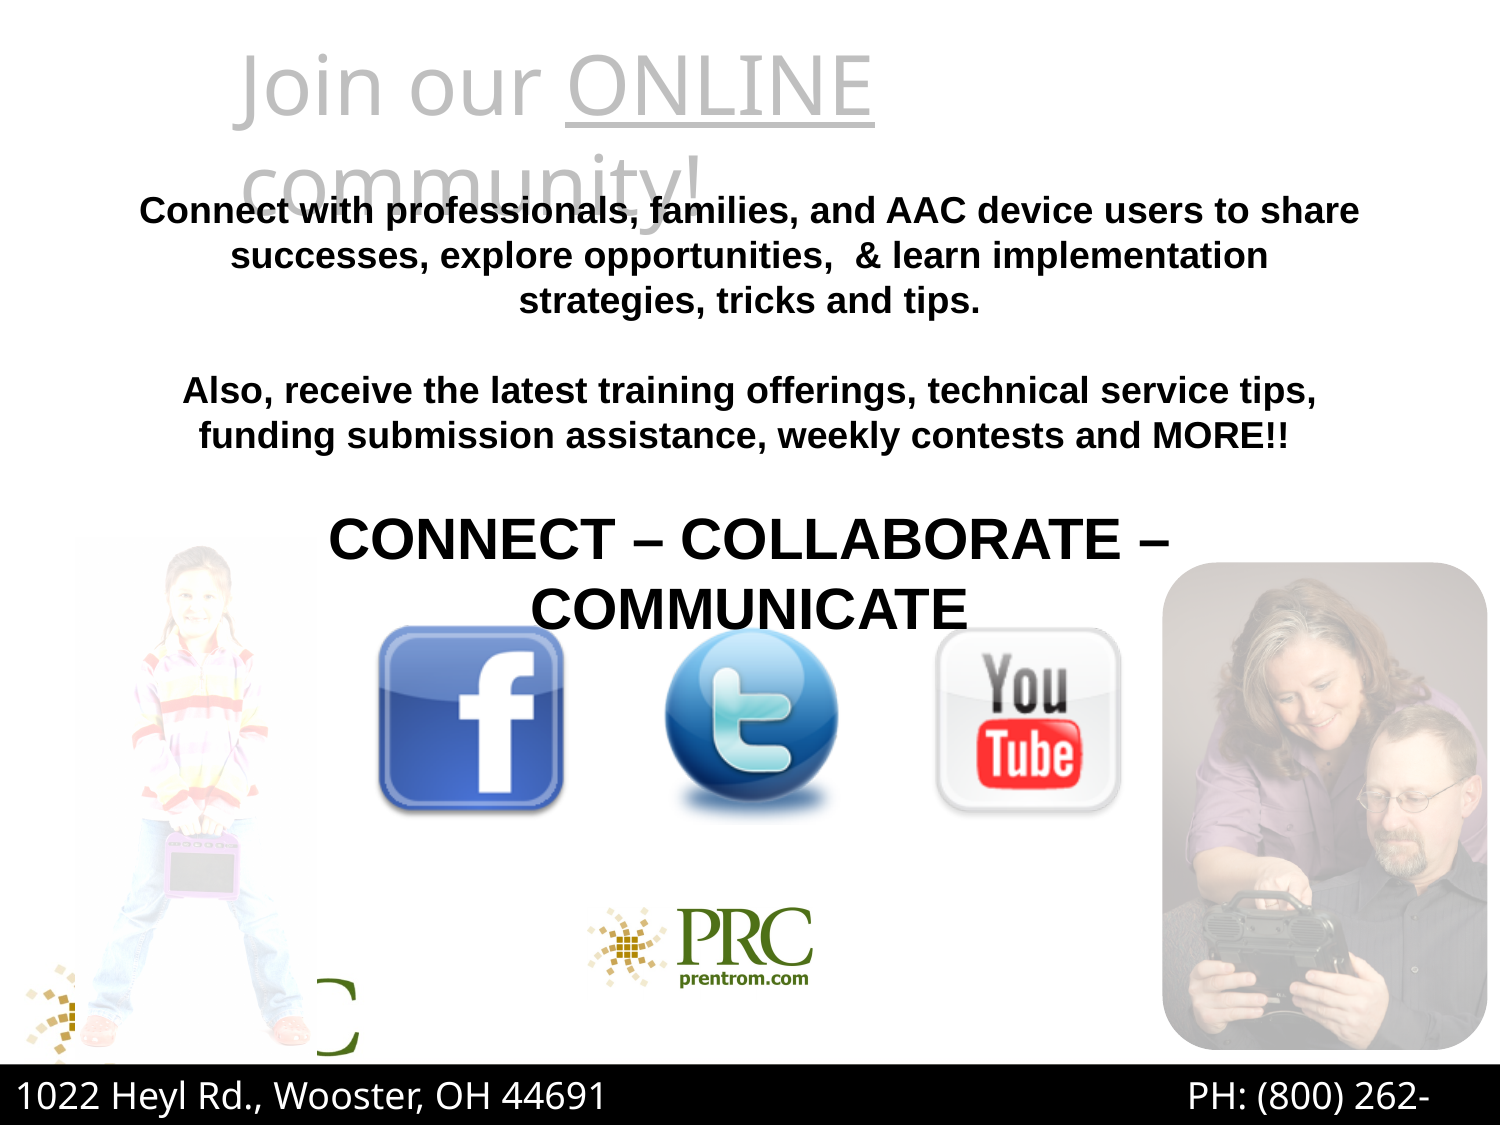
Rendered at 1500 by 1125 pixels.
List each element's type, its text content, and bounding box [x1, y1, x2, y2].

text_box Connect with professionals, families, and AAC device users to share successes, explore opportunities, & learn implementation strategies, tricks and tips. Also, receive the latest training offerings, technical service tips, funding submission assistance, weekly contests and MORE!! CONNECT – COLLABORATE – COMMUNICATE [118, 178, 1382, 649]
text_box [371, 624, 1129, 826]
picture [24, 537, 1488, 1064]
text_box 1022 Heyl Rd., Wooster, OH 44691 PH: (800) 262-1984 [0, 1064, 1500, 1125]
text_box Join our ONLINE community! [224, 24, 1275, 178]
